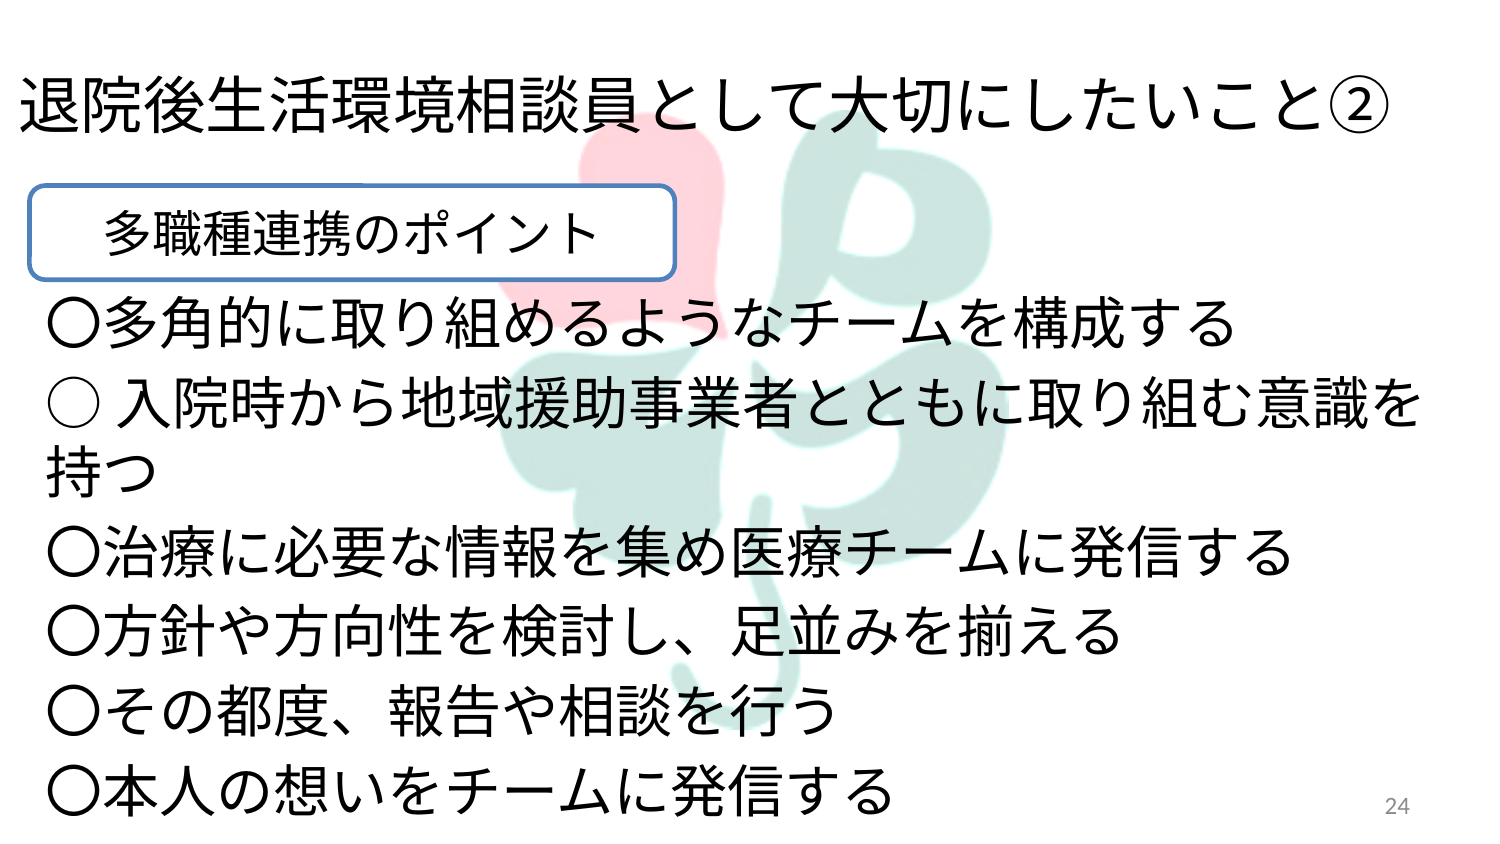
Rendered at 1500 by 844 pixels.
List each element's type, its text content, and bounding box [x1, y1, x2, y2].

text_box 多職種連携のポイント [27, 183, 677, 282]
list 〇多角的に取り組めるようなチームを構成する ○入院時から地域援助事業者とともに取り組む意識を持つ 〇治療に必要な情報を集め医療チームに発信する 〇方針や方向性を検討し、足並みを揃える 〇その都度、報告や相談を行う 〇本人の想いをチームに発信する [30, 280, 1499, 836]
slide_number 24 [1074, 782, 1425, 827]
title 退院後生活環境相談員として大切にしたいこと② [3, 34, 1461, 172]
picture [491, 172, 1009, 280]
